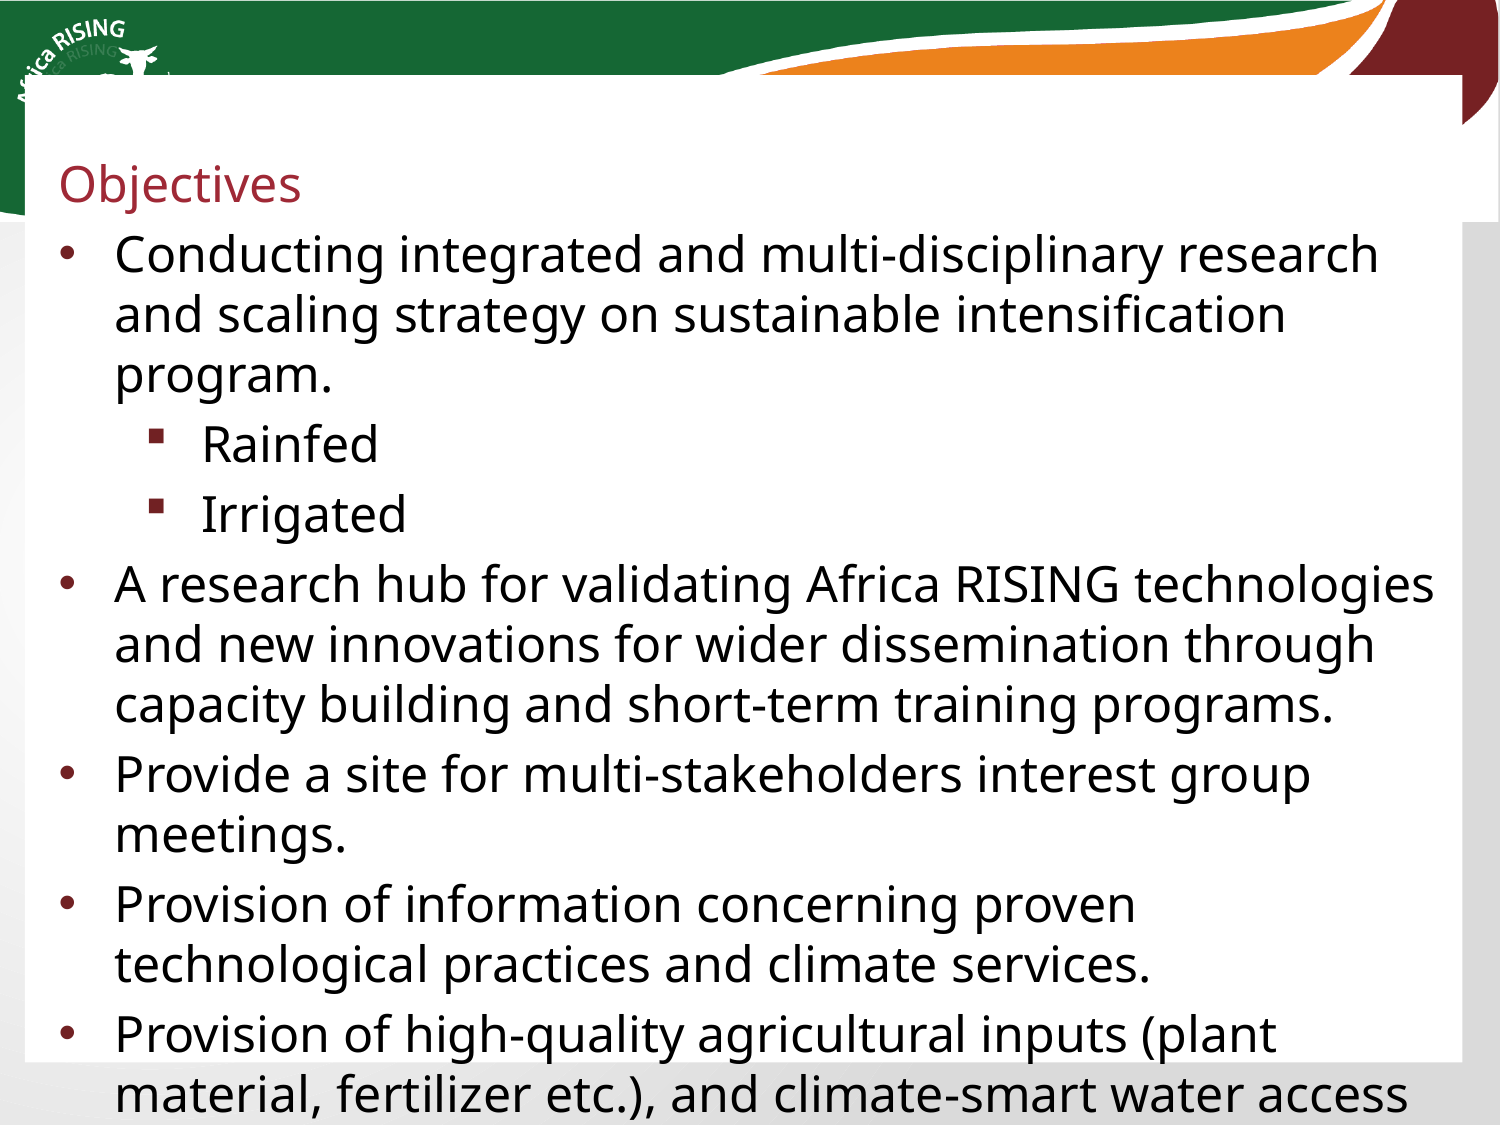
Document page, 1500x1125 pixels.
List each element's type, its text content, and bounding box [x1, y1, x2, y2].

list Objectives Conducting integrated and multi-disciplinary research and scaling strategy on sustainable intensification program. Rainfed Irrigated A research hub for validating Africa RISING technologies and new innovations for wider dissemination through capacity building and short-term training programs. Provide a site for multi-stakeholders interest group meetings. Provision of information concerning proven technological practices and climate services. Provision of high-quality agricultural inputs (plant material, fertilizer etc.), and climate-smart water access facilities. [24, 75, 1463, 1063]
picture [0, 0, 1499, 222]
